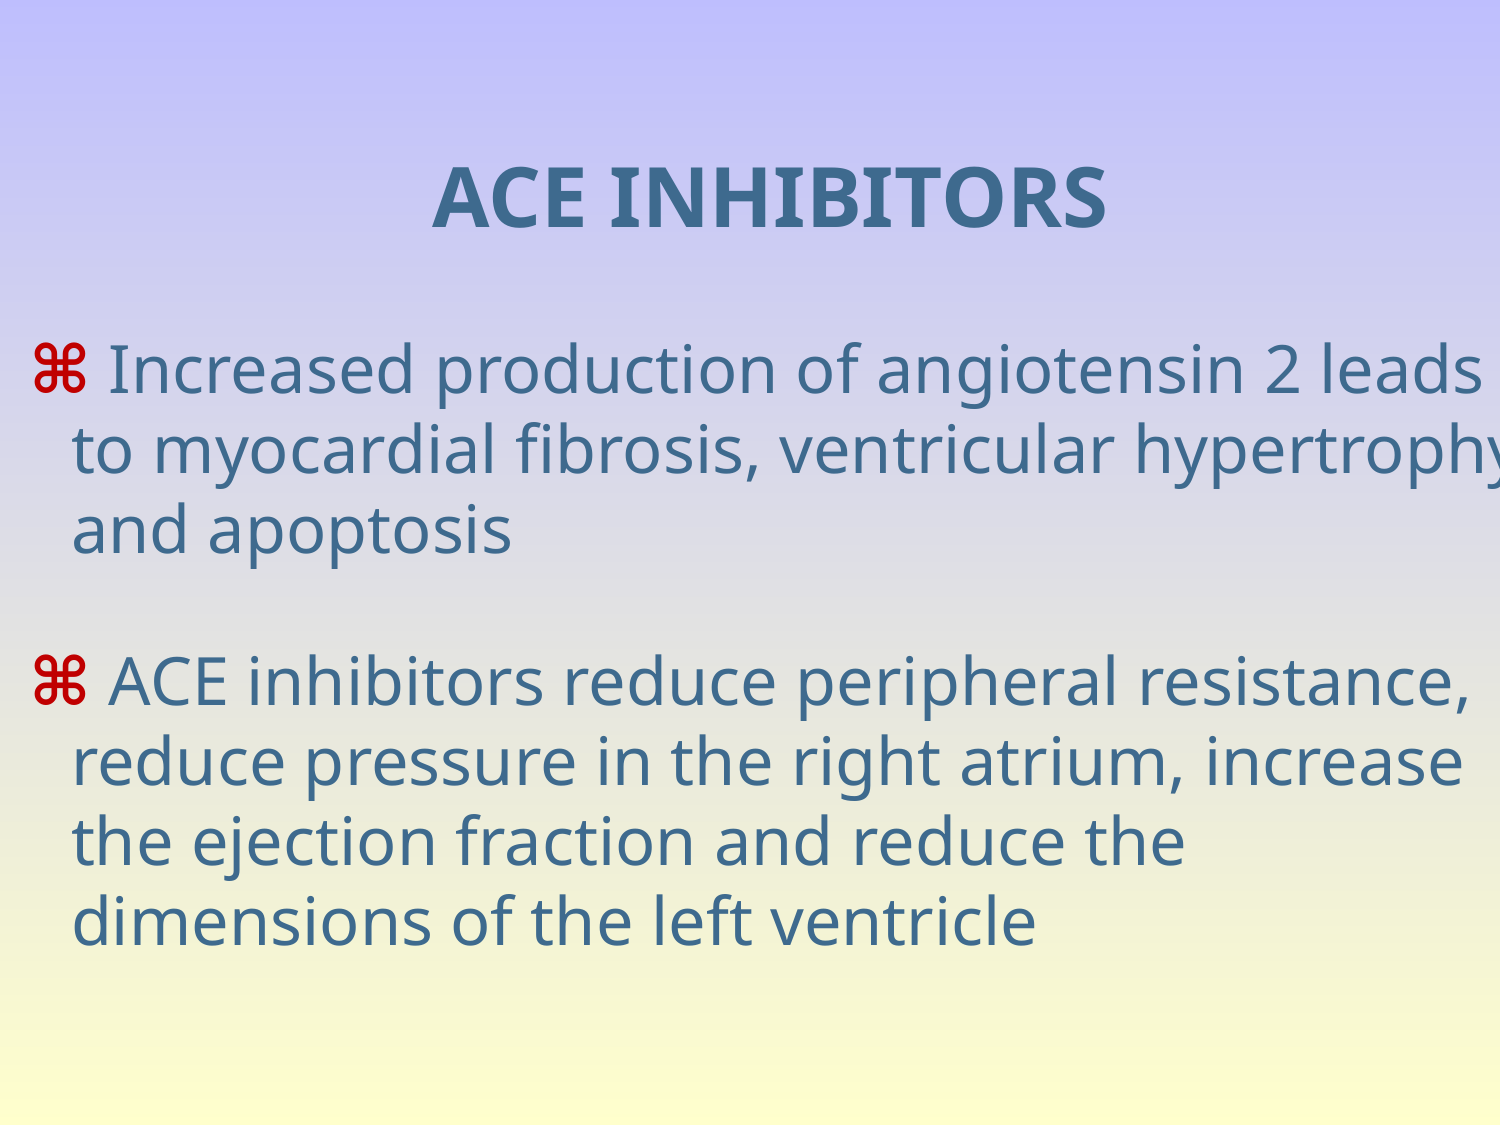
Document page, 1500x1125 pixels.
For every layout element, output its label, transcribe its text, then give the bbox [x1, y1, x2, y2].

text_box ACE INHIBITORS ⌘ Increased production of angiotensin 2 leads to myocardial fibrosis, ventricular hypertrophy and apoptosis ⌘ ACE inhibitors reduce peripheral resistance, reduce pressure in the right atrium, increase the ejection fraction and reduce the dimensions of the left ventricle [0, 0, 1500, 1125]
